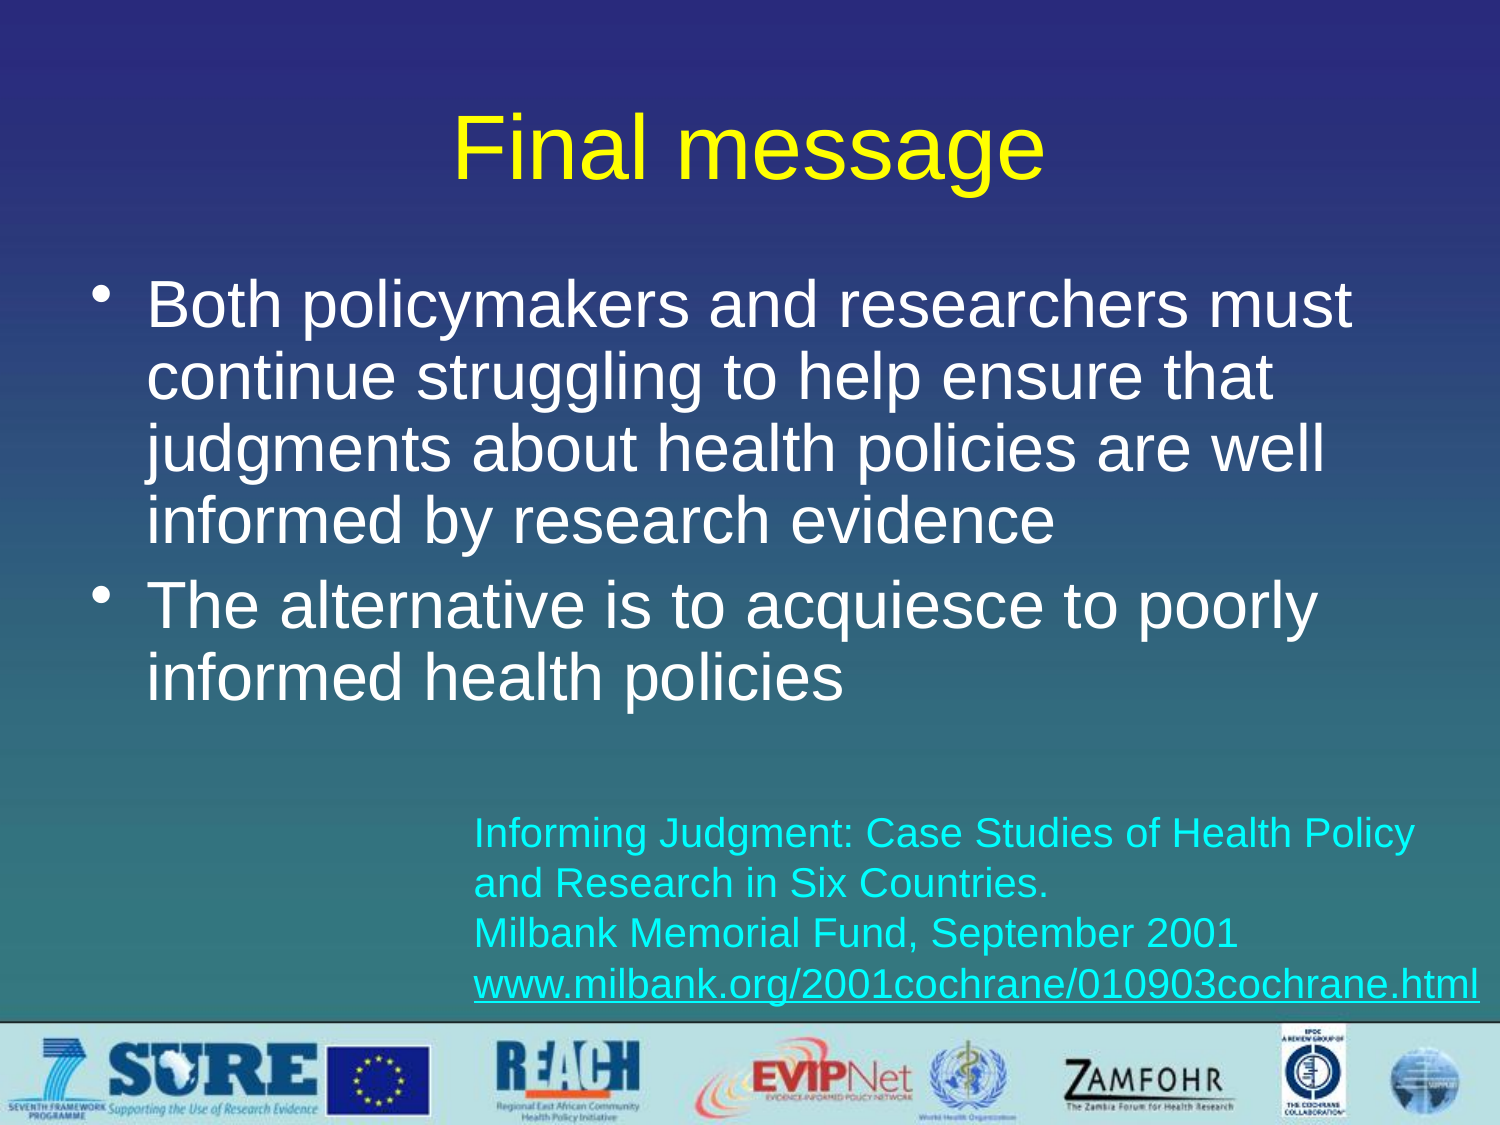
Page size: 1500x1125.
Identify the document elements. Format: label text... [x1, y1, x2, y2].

title Final message [74, 78, 1426, 208]
text_box Informing Judgment: Case Studies of Health Policy and Research in Six Countries. Milbank Memorial Fund, September 2001 www.milbank.org/2001cochrane/010903cochrane.html [458, 798, 1495, 1014]
list Both policymakers and researchers must continue struggling to help ensure that judgments about health policies are well informed by research evidence The alternative is to acquiesce to poorly informed health policies [74, 262, 1426, 811]
picture [0, 0, 1500, 1125]
